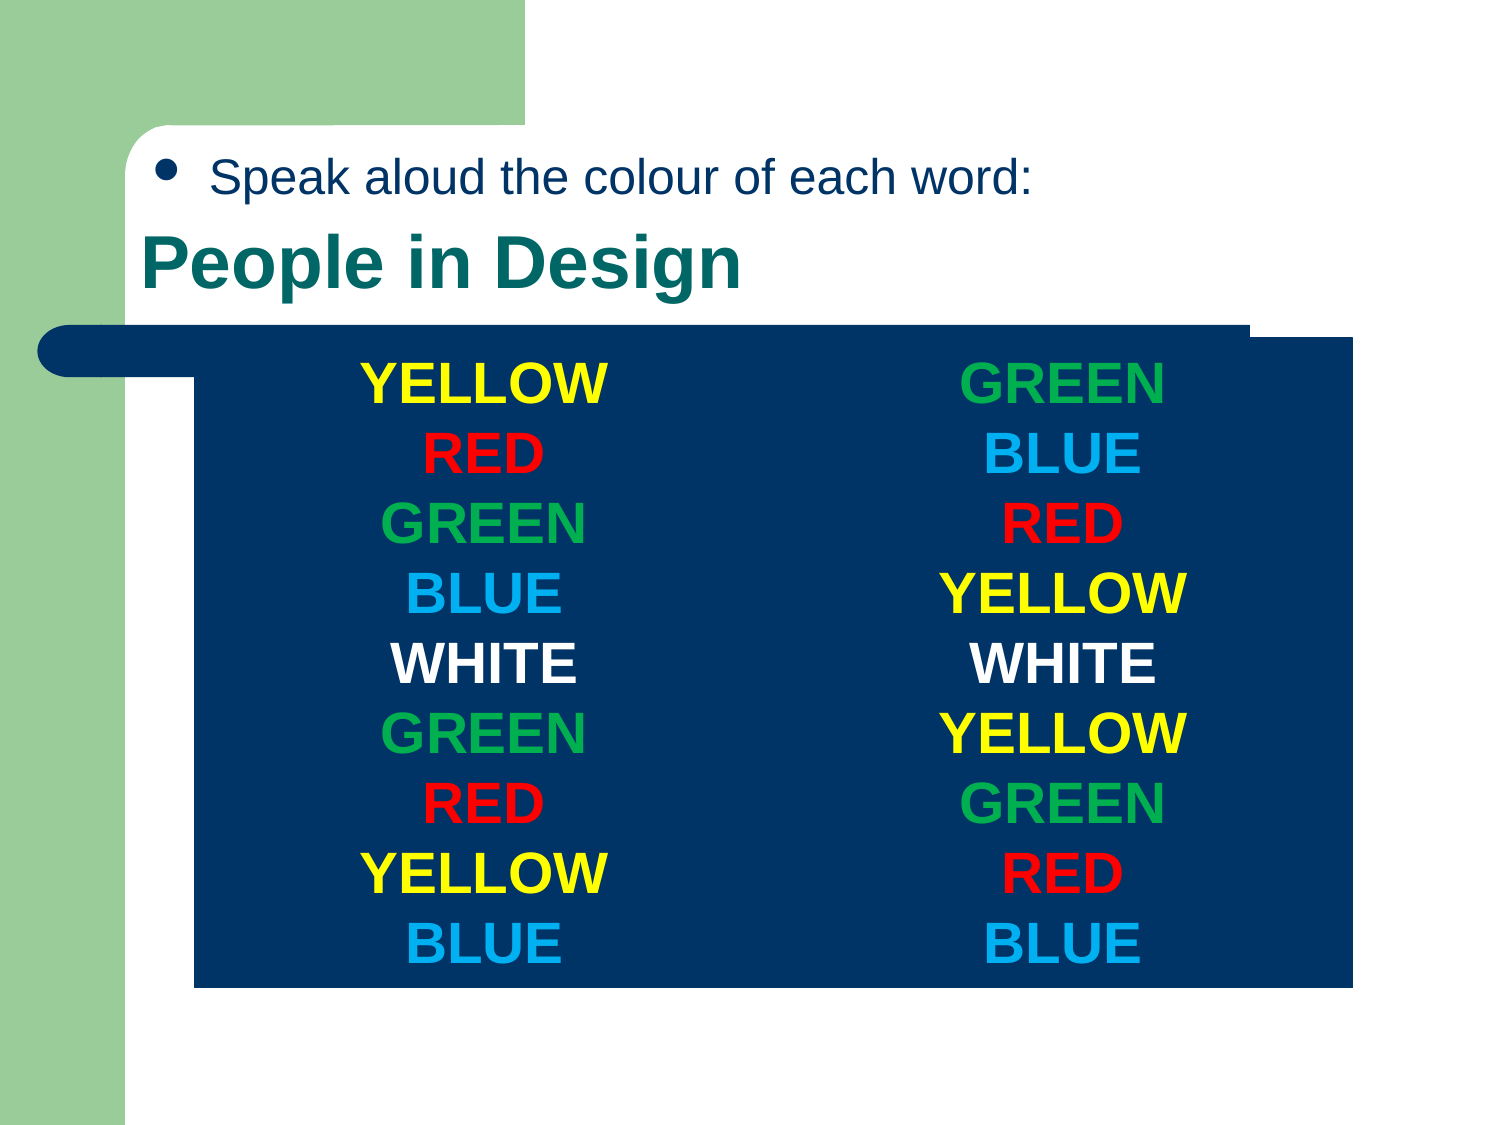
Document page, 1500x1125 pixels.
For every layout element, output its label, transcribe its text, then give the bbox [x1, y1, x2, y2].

list Speak aloud the colour of each word: [137, 136, 1400, 749]
text_box YELLOW RED GREEN BLUE WHITE GREEN RED YELLOW BLUE [194, 338, 773, 988]
text_box GREEN BLUE RED YELLOW WHITE YELLOW GREEN RED BLUE [773, 338, 1353, 988]
title People in Design [124, 124, 1426, 313]
